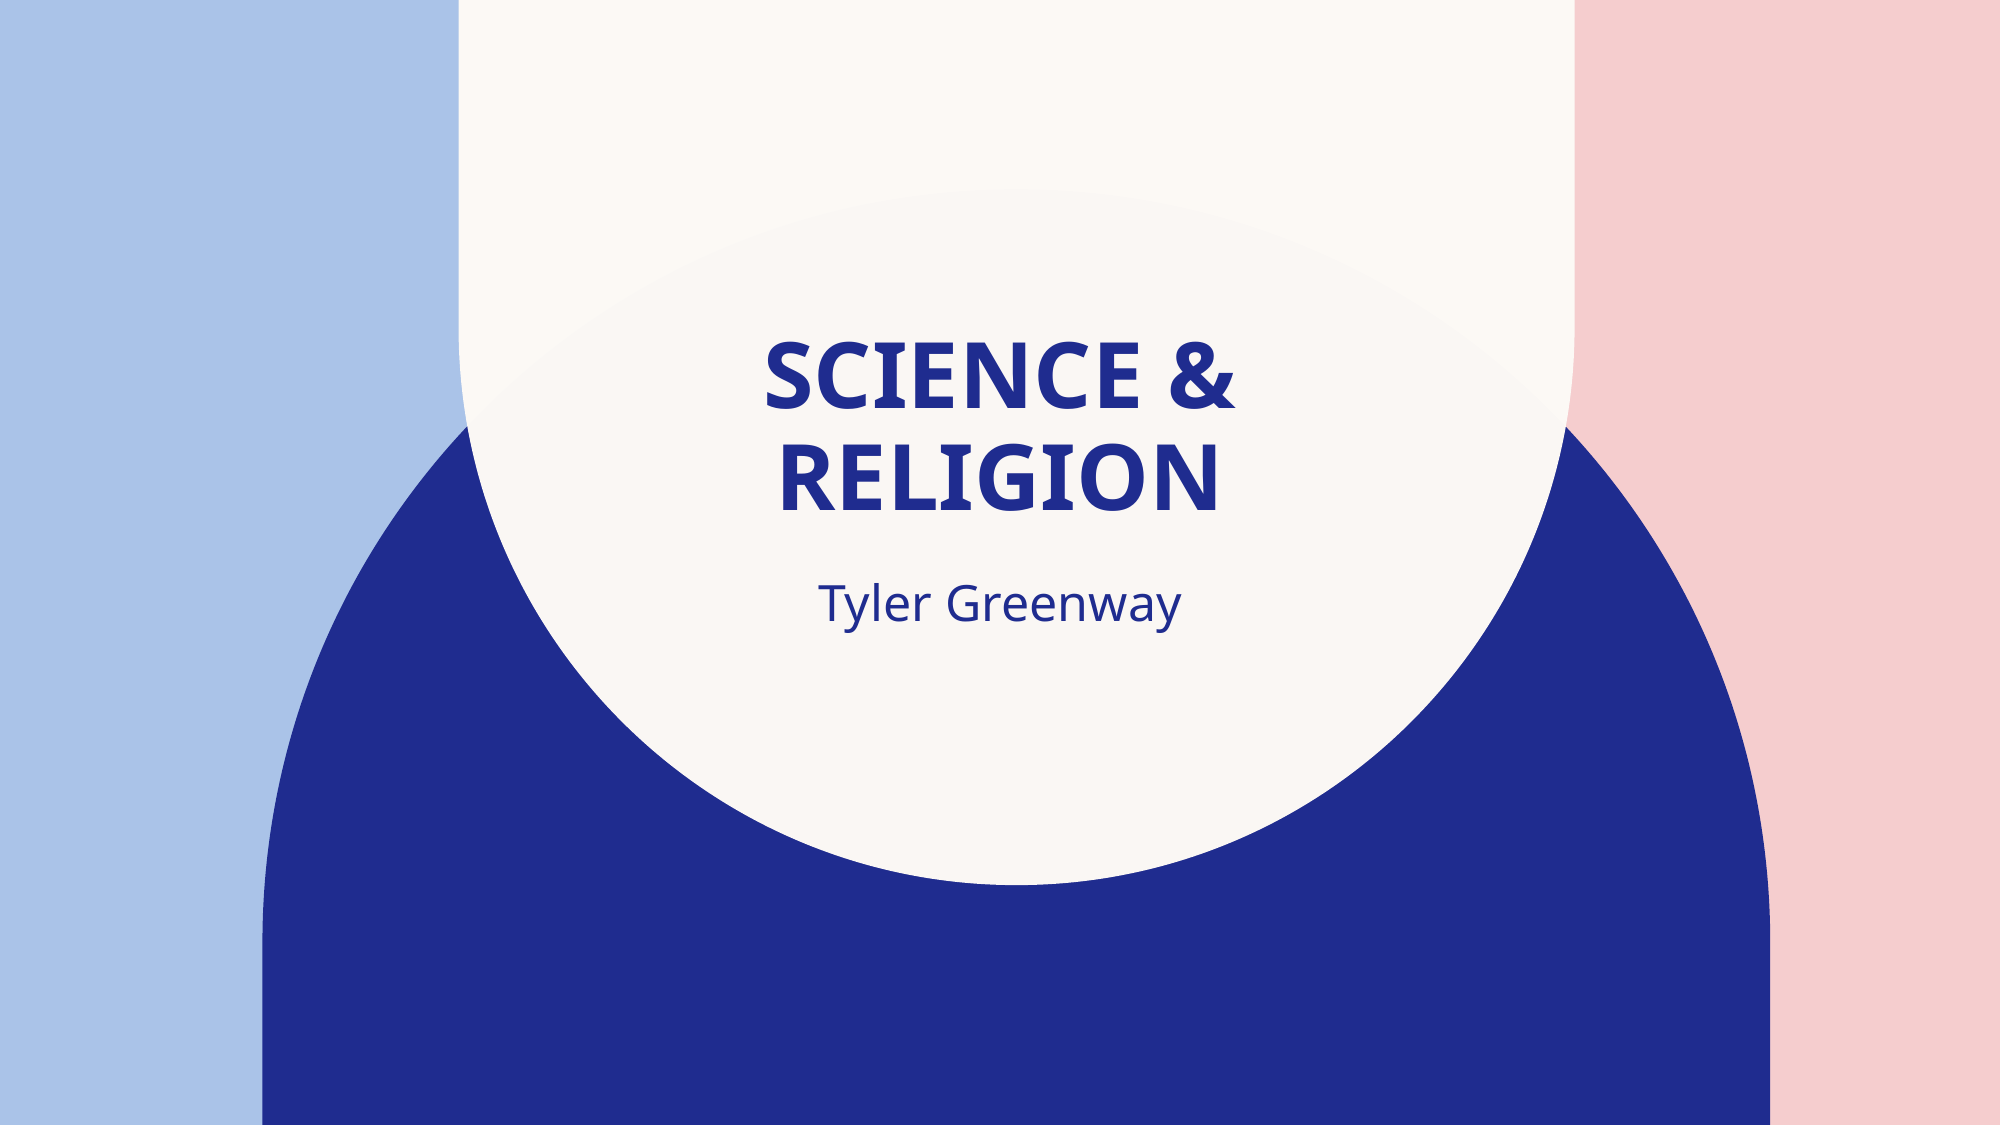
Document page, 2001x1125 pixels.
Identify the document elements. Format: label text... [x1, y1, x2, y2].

title Science & Religion [558, 325, 1442, 527]
subtitle Tyler Greenway [713, 571, 1287, 716]
